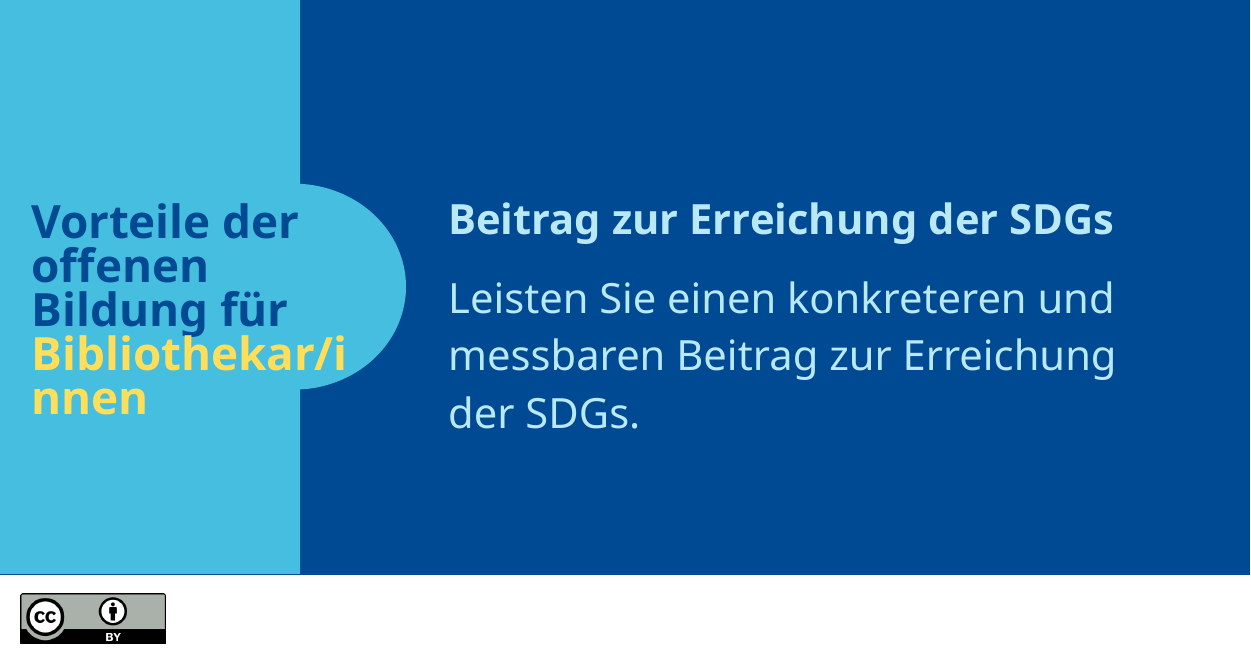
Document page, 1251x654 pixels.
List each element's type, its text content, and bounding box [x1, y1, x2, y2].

text_box Vorteile der offenen Bildung für Bibliothekar/innen [19, 191, 361, 436]
text_box [361, 204, 407, 370]
text_box [252, 183, 336, 191]
picture [20, 592, 166, 645]
text_box [0, 0, 301, 574]
text_box [0, 582, 1250, 654]
text_box Beitrag zur Erreichung der SDGs Leisten Sie einen konkreteren und messbaren Beitrag zur Erreichung der SDGs. [435, 173, 1198, 449]
